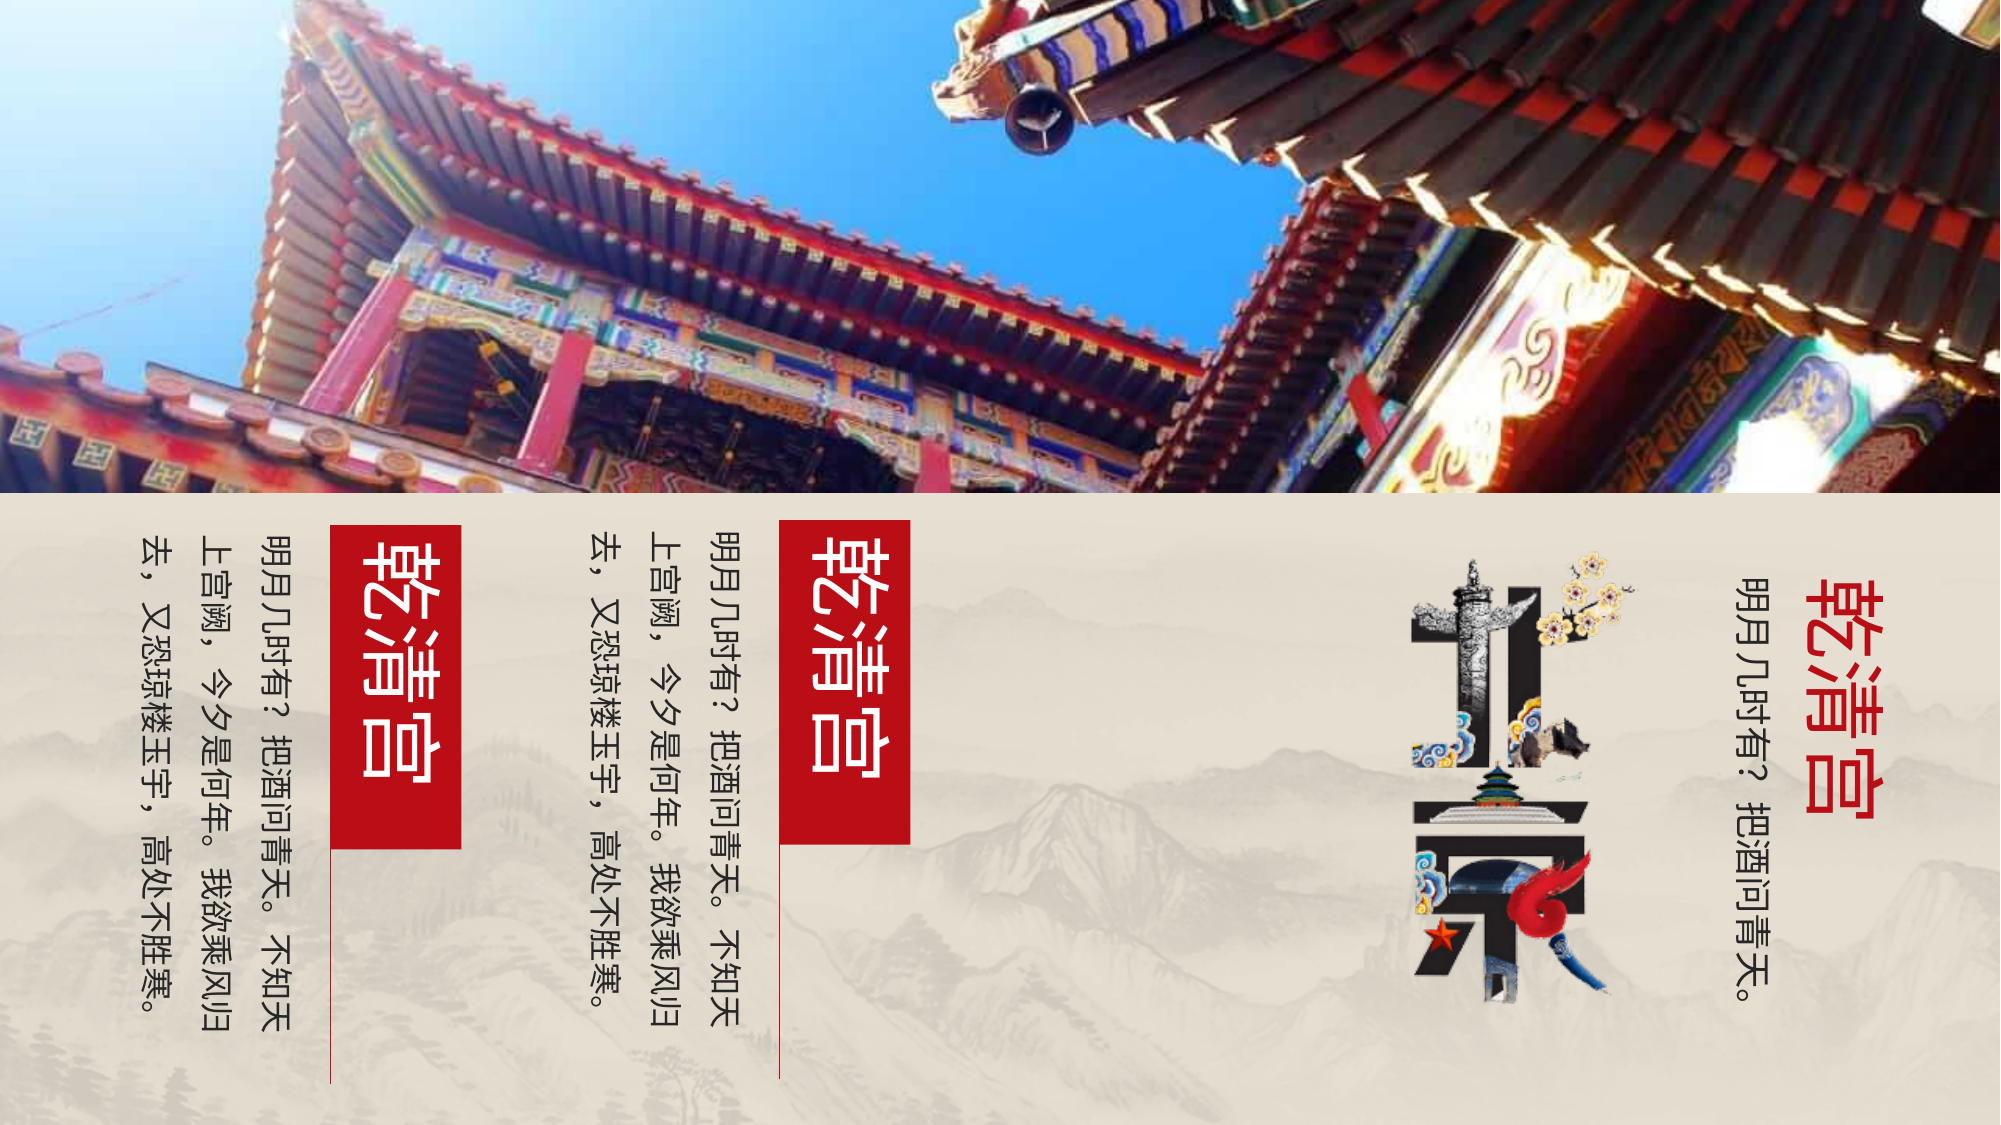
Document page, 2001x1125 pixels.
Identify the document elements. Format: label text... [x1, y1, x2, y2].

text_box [330, 525, 462, 1085]
picture [0, 0, 2000, 1125]
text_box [1708, 561, 1904, 1051]
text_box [779, 520, 911, 1080]
text_box 明月几时有？把酒问青天。不知天上宫阙，今夕是何年。我欲乘风归去，又恐琼楼玉宇，高处不胜寒。 [562, 515, 775, 1077]
text_box 明月几时有？把酒问青天。不知天上宫阙，今夕是何年。我欲乘风归去，又恐琼楼玉宇，高处不胜寒。 [113, 520, 326, 1082]
